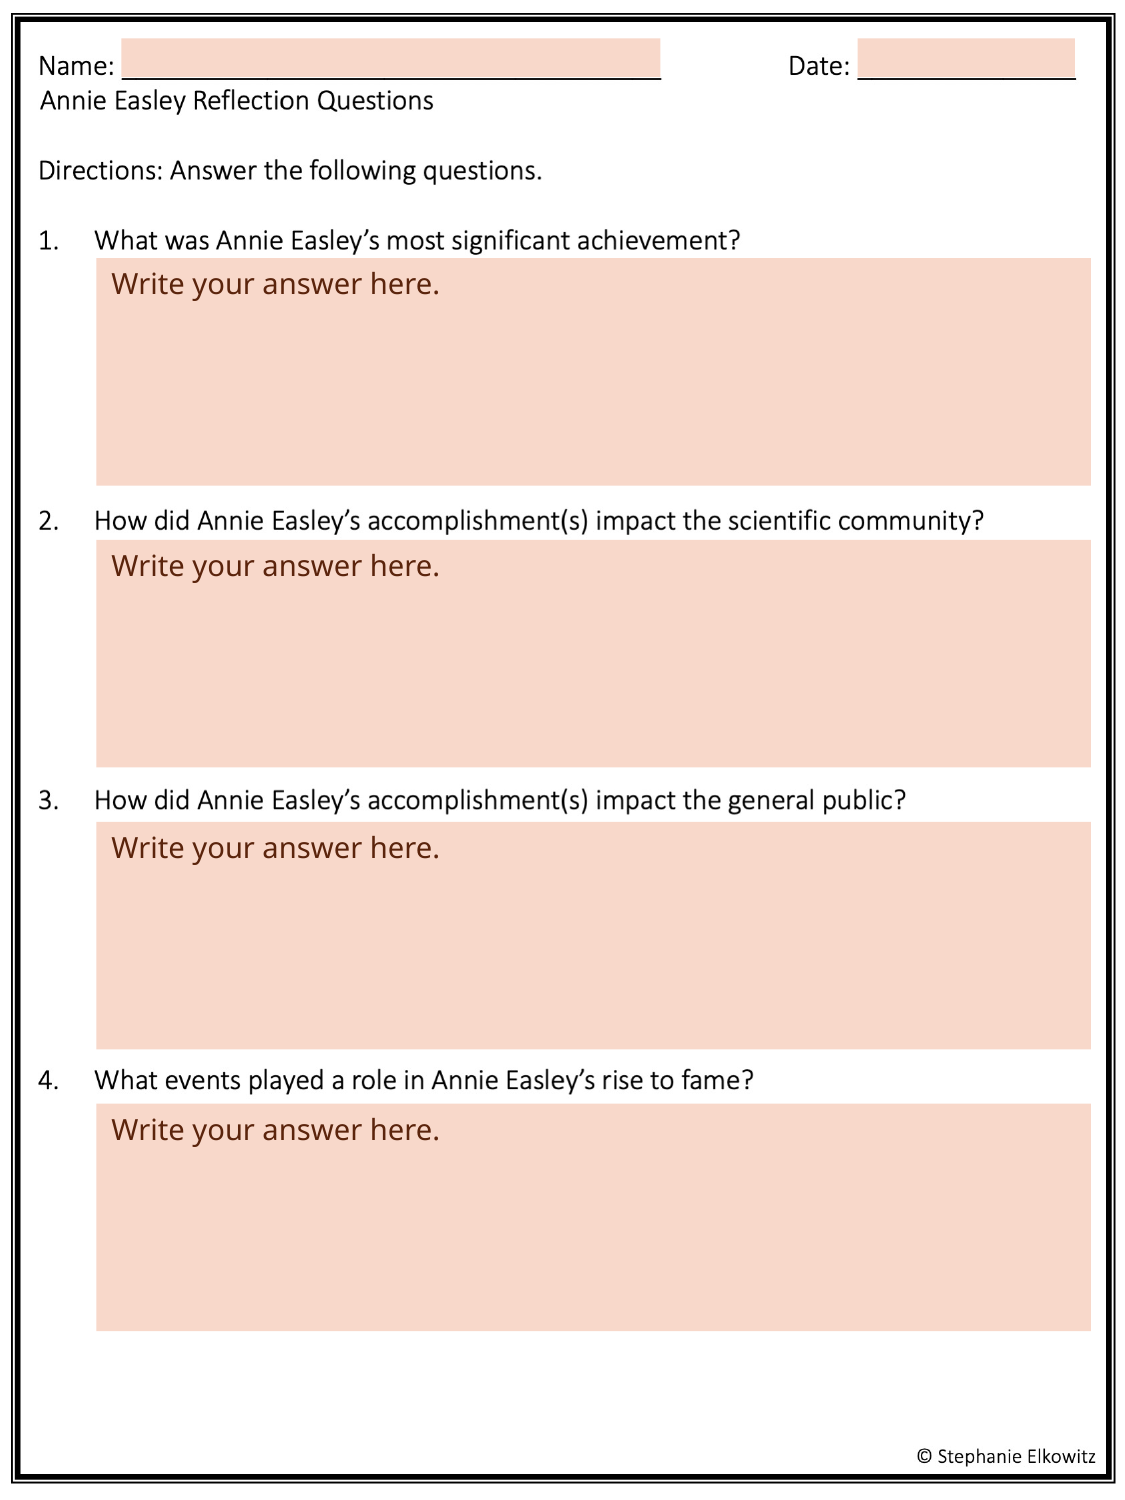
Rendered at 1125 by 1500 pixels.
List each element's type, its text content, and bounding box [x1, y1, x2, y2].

text_box Write your answer here. [95, 1103, 1092, 1332]
text_box [120, 37, 662, 78]
text_box Write your answer here. [95, 821, 1092, 1050]
text_box Write your answer here. [95, 539, 1092, 769]
picture [0, 0, 1125, 1500]
text_box [857, 37, 1076, 78]
text_box Write your answer here. [95, 257, 1092, 487]
